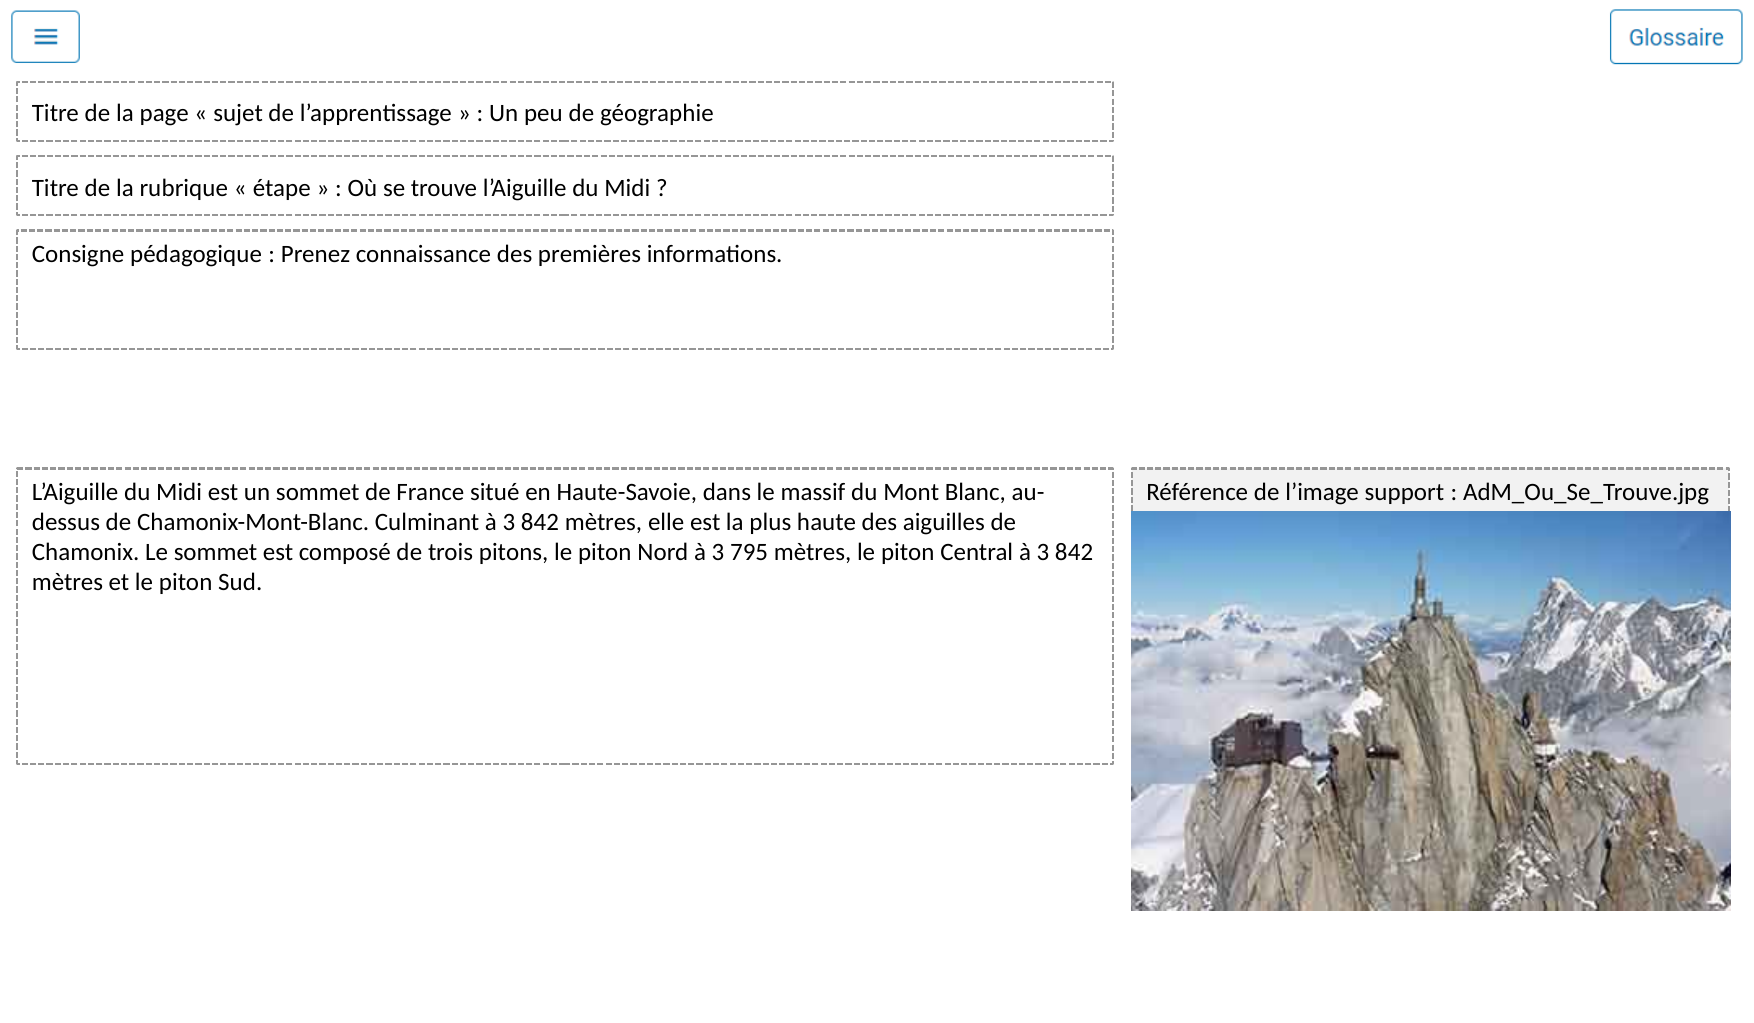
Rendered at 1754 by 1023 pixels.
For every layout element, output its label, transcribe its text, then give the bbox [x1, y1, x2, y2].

picture [1595, 0, 1754, 70]
text_box Titre de la page « sujet de l’apprentissage » : Un peu de géographie [17, 82, 1114, 142]
picture [0, 0, 97, 70]
text_box Consigne pédagogique : Prenez connaissance des premières informations. [17, 230, 1114, 349]
text_box L’Aiguille du Midi est un sommet de France situé en Haute-Savoie, dans le massif du Mont Blanc, au-dessus de Chamonix-Mont-Blanc. Culminant à 3 842 mètres, elle est la plus haute des aiguilles de Chamonix. Le sommet est composé de trois pitons, le piton Nord à 3 795 mètres, le piton Central à 3 842 mètres et le piton Sud. [15, 466, 1116, 766]
text_box Référence de l’image support : AdM_Ou_Se_Trouve.jpg [1131, 468, 1729, 510]
picture [1131, 511, 1731, 911]
text_box Titre de la rubrique « étape » : Où se trouve l’Aiguille du Midi ? [17, 156, 1114, 216]
